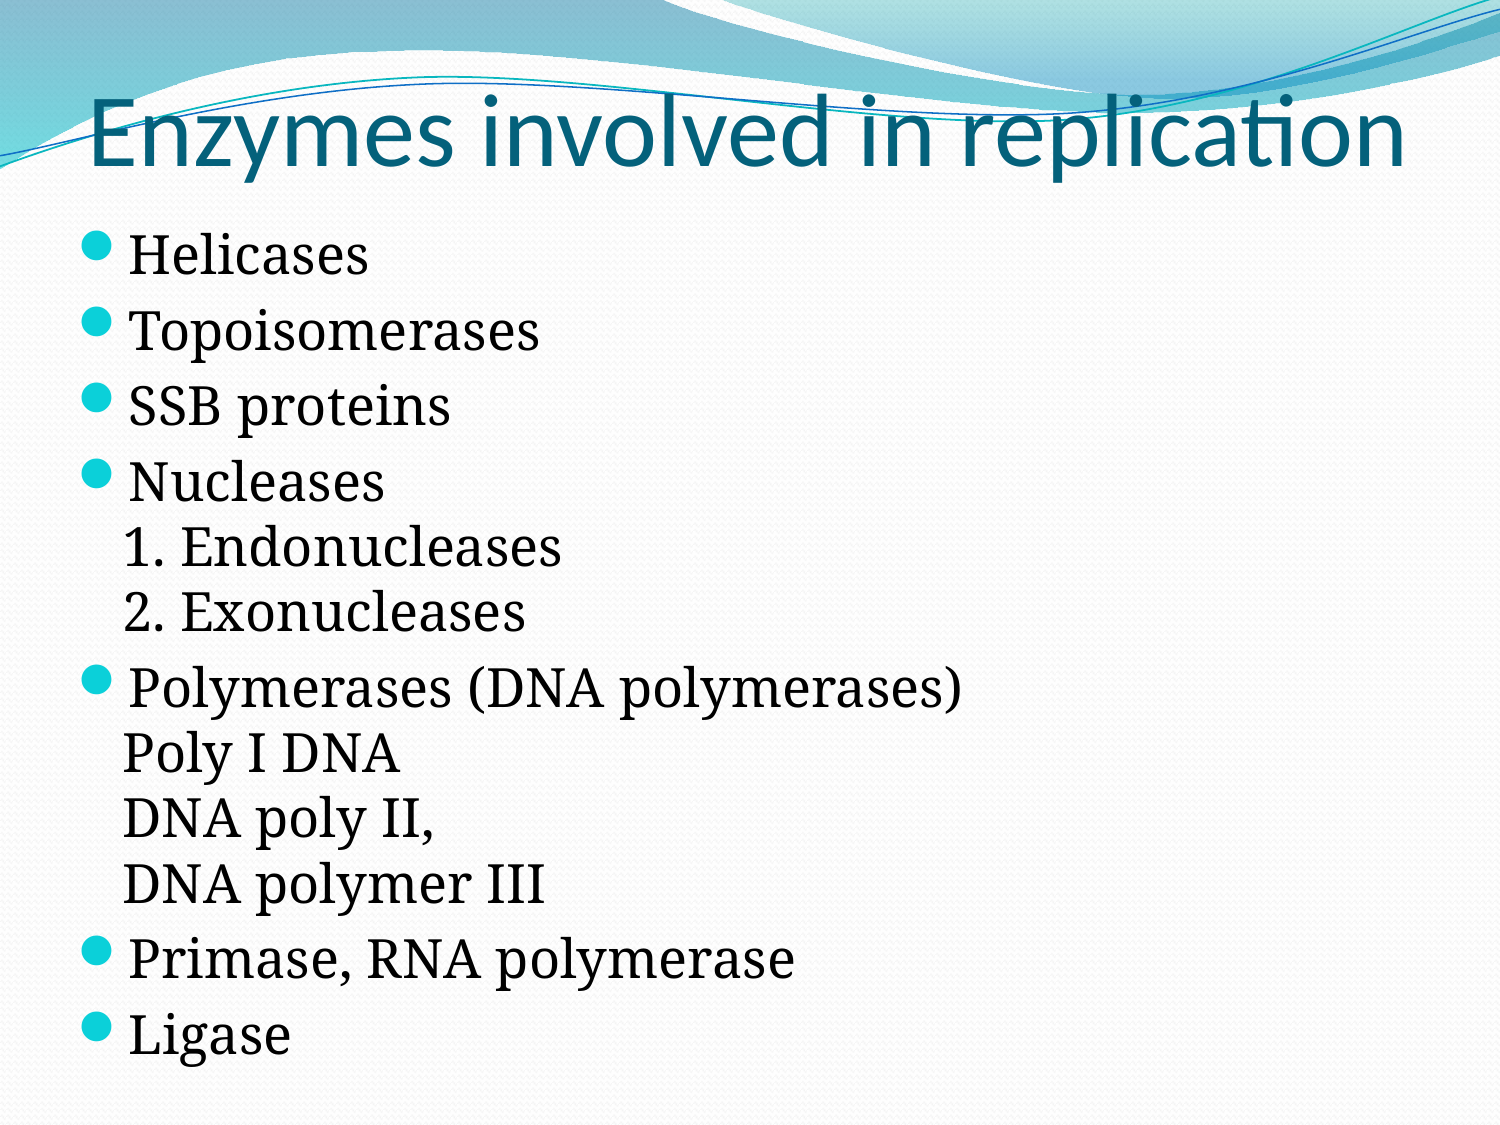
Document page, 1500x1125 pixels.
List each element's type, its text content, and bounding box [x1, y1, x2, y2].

title Enzymes involved in replication [87, 0, 1438, 188]
list Helicases Topoisomerases SSB proteins Nucleases 1. Endonucleases 2. Exonucleases Polymerases (DNA polymerases) Poly I DNA DNA poly II, DNA polymer III Primase, RNA polymerase Ligase [62, 212, 1438, 1075]
